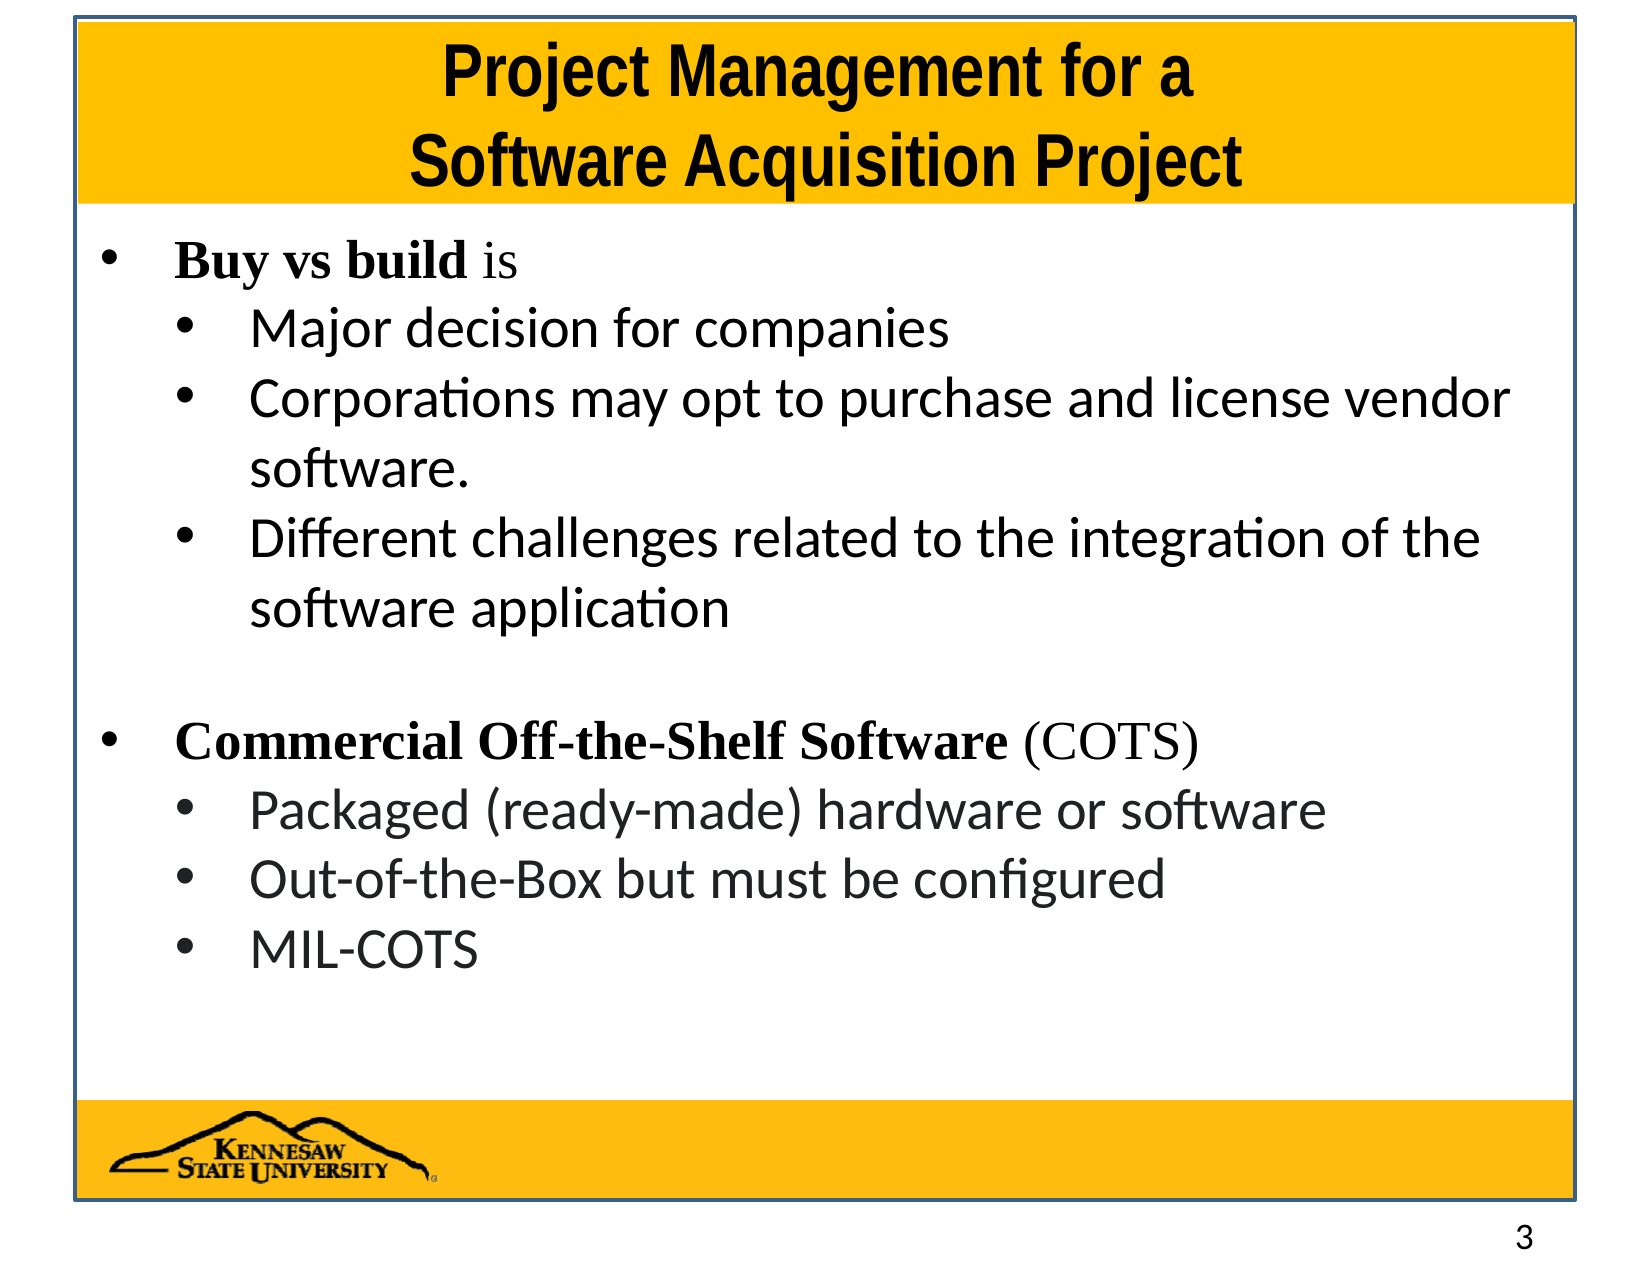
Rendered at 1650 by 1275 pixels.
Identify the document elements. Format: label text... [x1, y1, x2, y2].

list Buy vs build is Major decision for companies Corporations may opt to purchase and license vendor software. Different challenges related to the integration of the software application Commercial Off-the-Shelf Software (COTS) Packaged (ready-made) hardware or software Out-of-the-Box but must be configured MIL-COTS [99, 223, 1550, 1032]
picture [108, 1111, 437, 1184]
title Project Management for a Software Acquisition Project [77, 21, 1575, 204]
